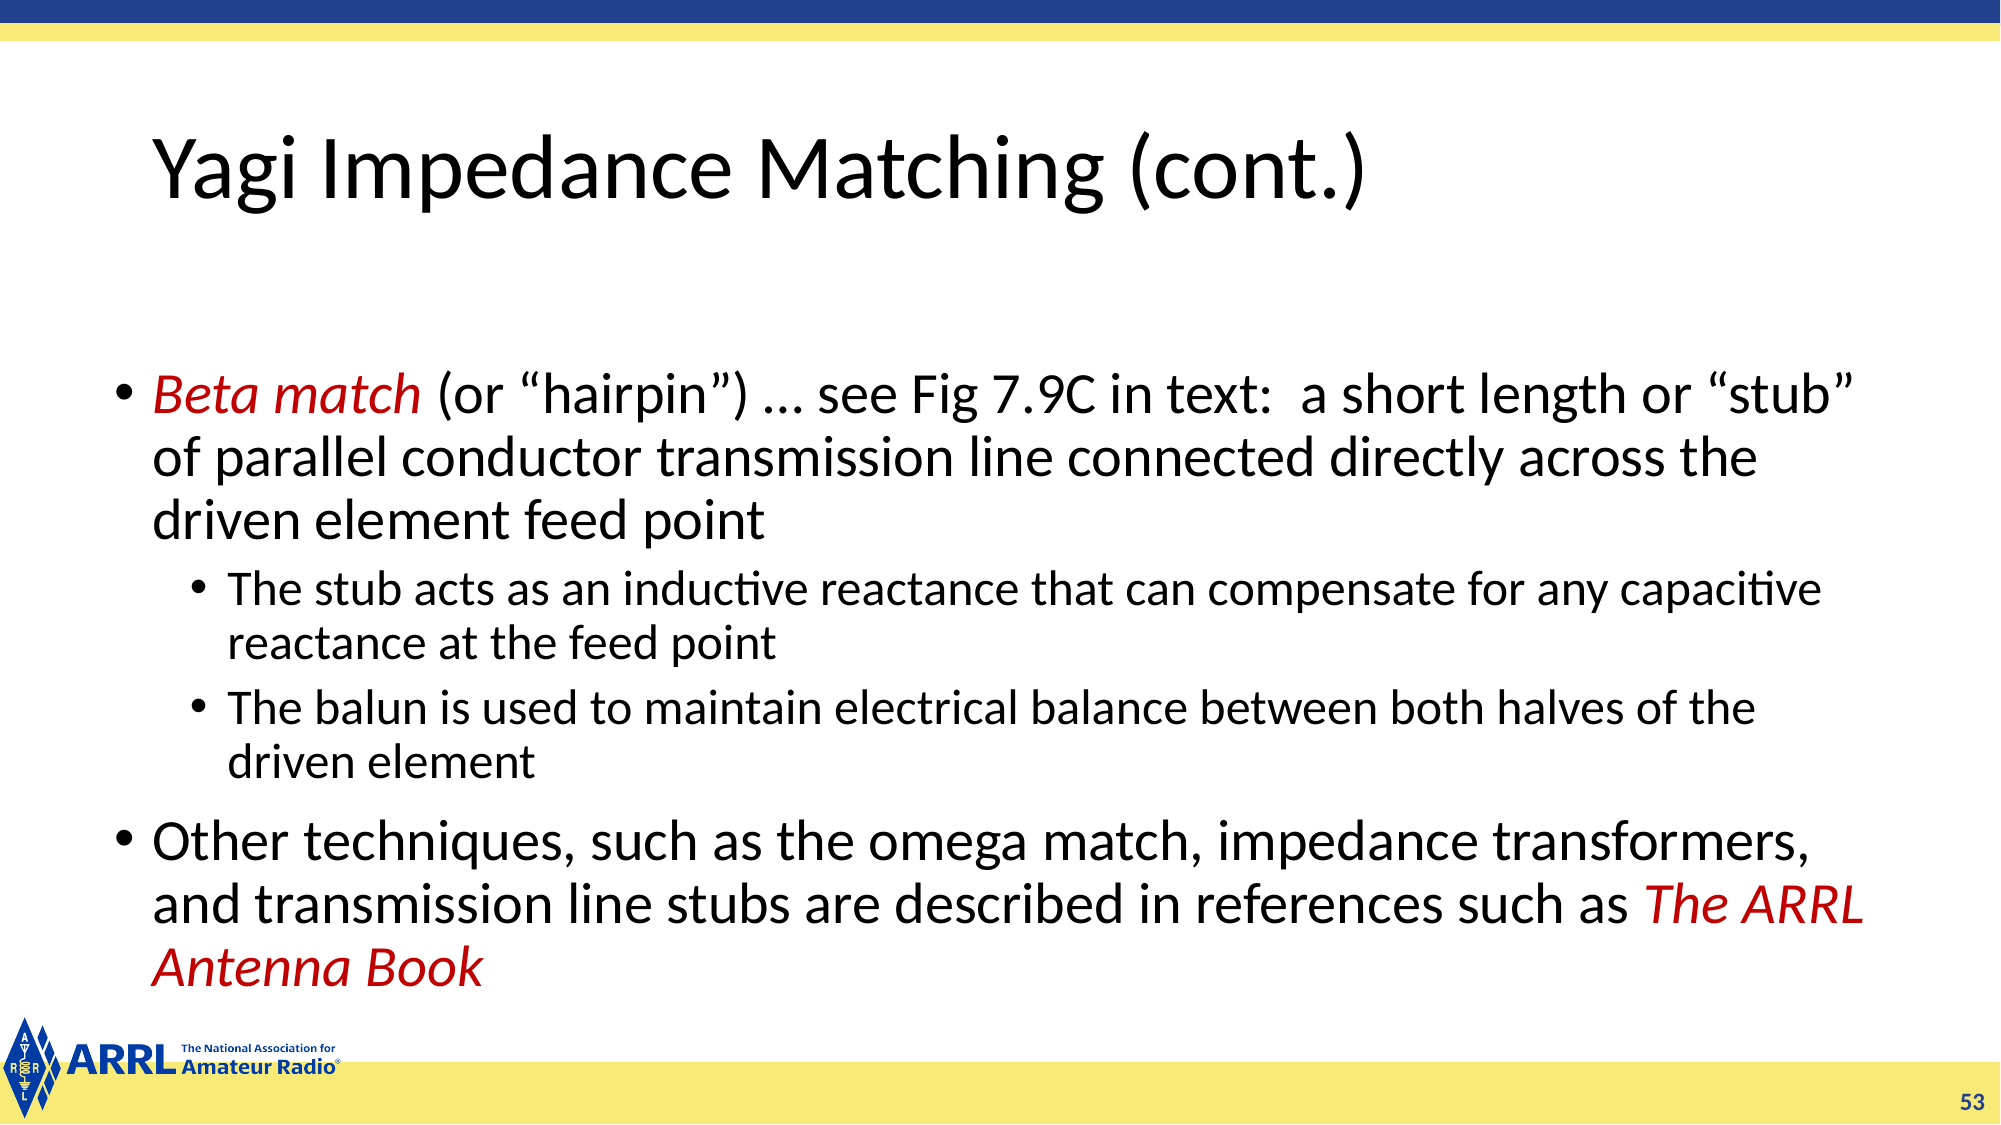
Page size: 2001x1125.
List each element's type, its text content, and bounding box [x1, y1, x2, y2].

title Yagi Impedance Matching (cont.) [137, 59, 1863, 278]
list Beta match (or “hairpin”) … see Fig 7.9C in text: a short length or “stub” of parallel conductor transmission line connected directly across the driven element feed point The stub acts as an inductive reactance that can compensate for any capacitive reactance at the feed point The balun is used to maintain electrical balance between both halves of the driven element Other techniques, such as the omega match, impedance transformers, and transmission line stubs are described in references such as The ARRL Antenna Book [99, 355, 1900, 1075]
picture [1, 1015, 342, 1121]
